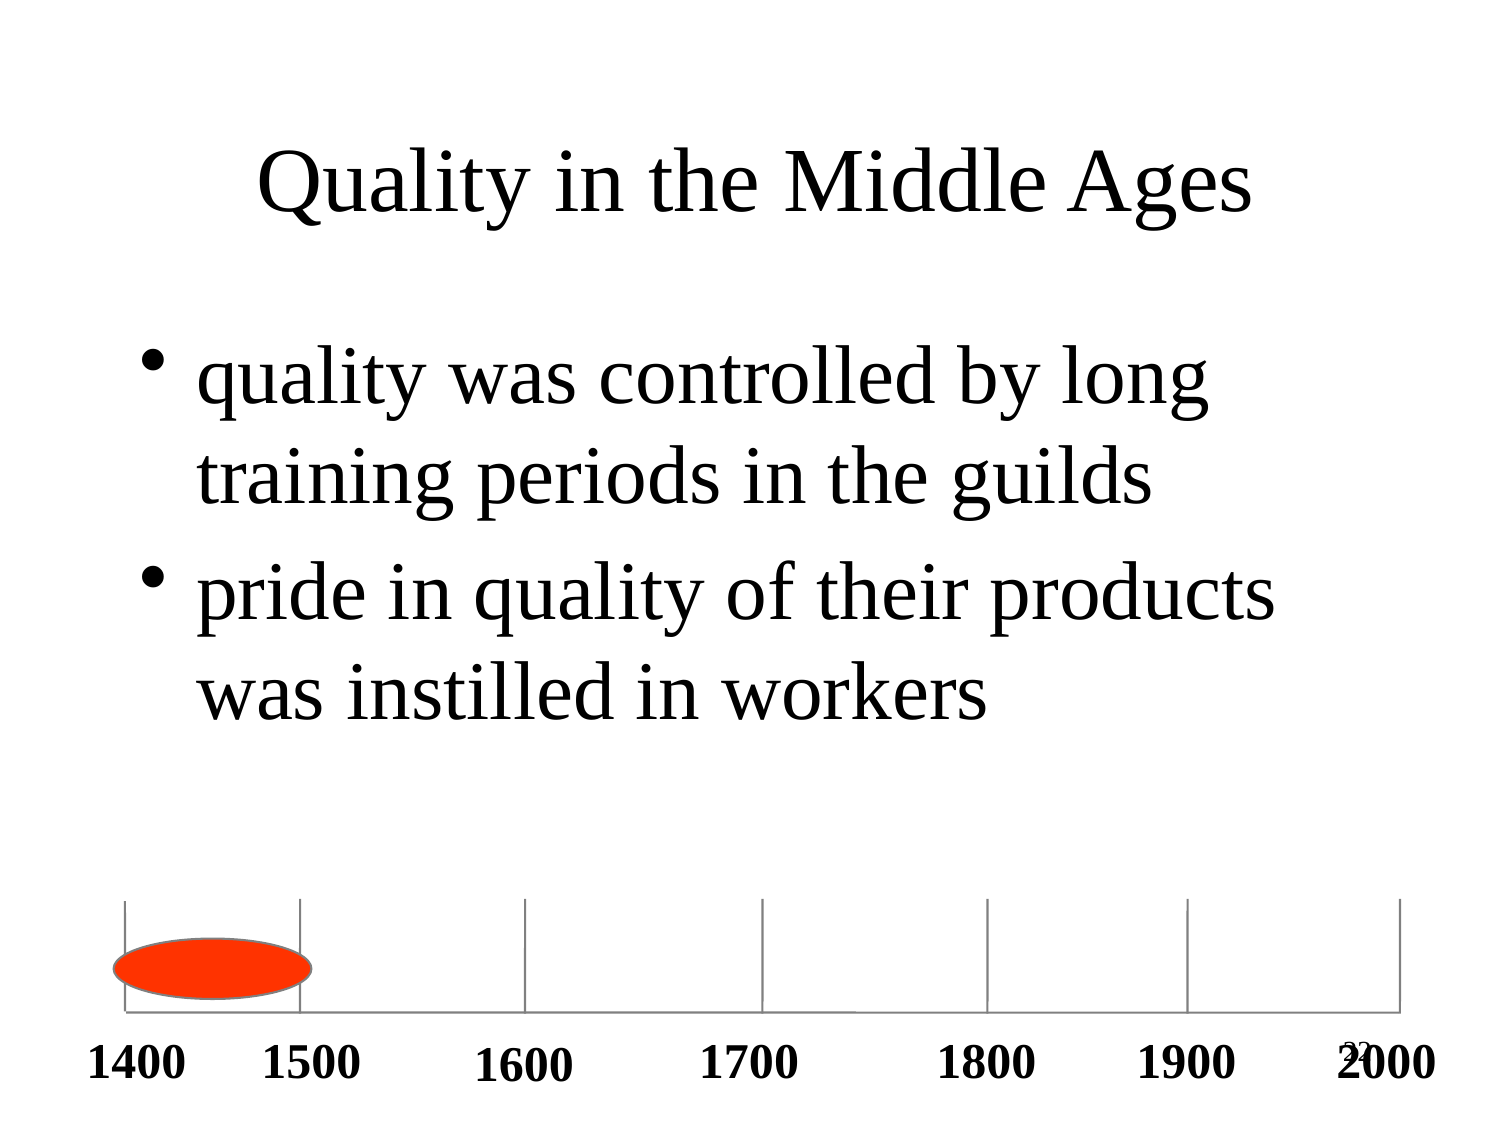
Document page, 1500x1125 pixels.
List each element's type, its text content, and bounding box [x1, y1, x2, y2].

text_box 1600 [459, 1024, 601, 1099]
text_box 1400 [71, 1021, 202, 1097]
text_box 1500 [246, 1022, 377, 1097]
title Quality in the Middle Ages [112, 99, 1400, 250]
list quality was controlled by long training periods in the guilds pride in quality of their products was instilled in workers [125, 312, 1413, 800]
text_box 2000 [1321, 1021, 1452, 1097]
slide_number 22 [1074, 1025, 1388, 1100]
text_box 1800 [921, 1022, 1052, 1097]
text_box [124, 898, 1401, 1014]
text_box 1700 [684, 1022, 814, 1097]
text_box 1900 [1121, 1022, 1252, 1097]
text_box [113, 958, 119, 979]
